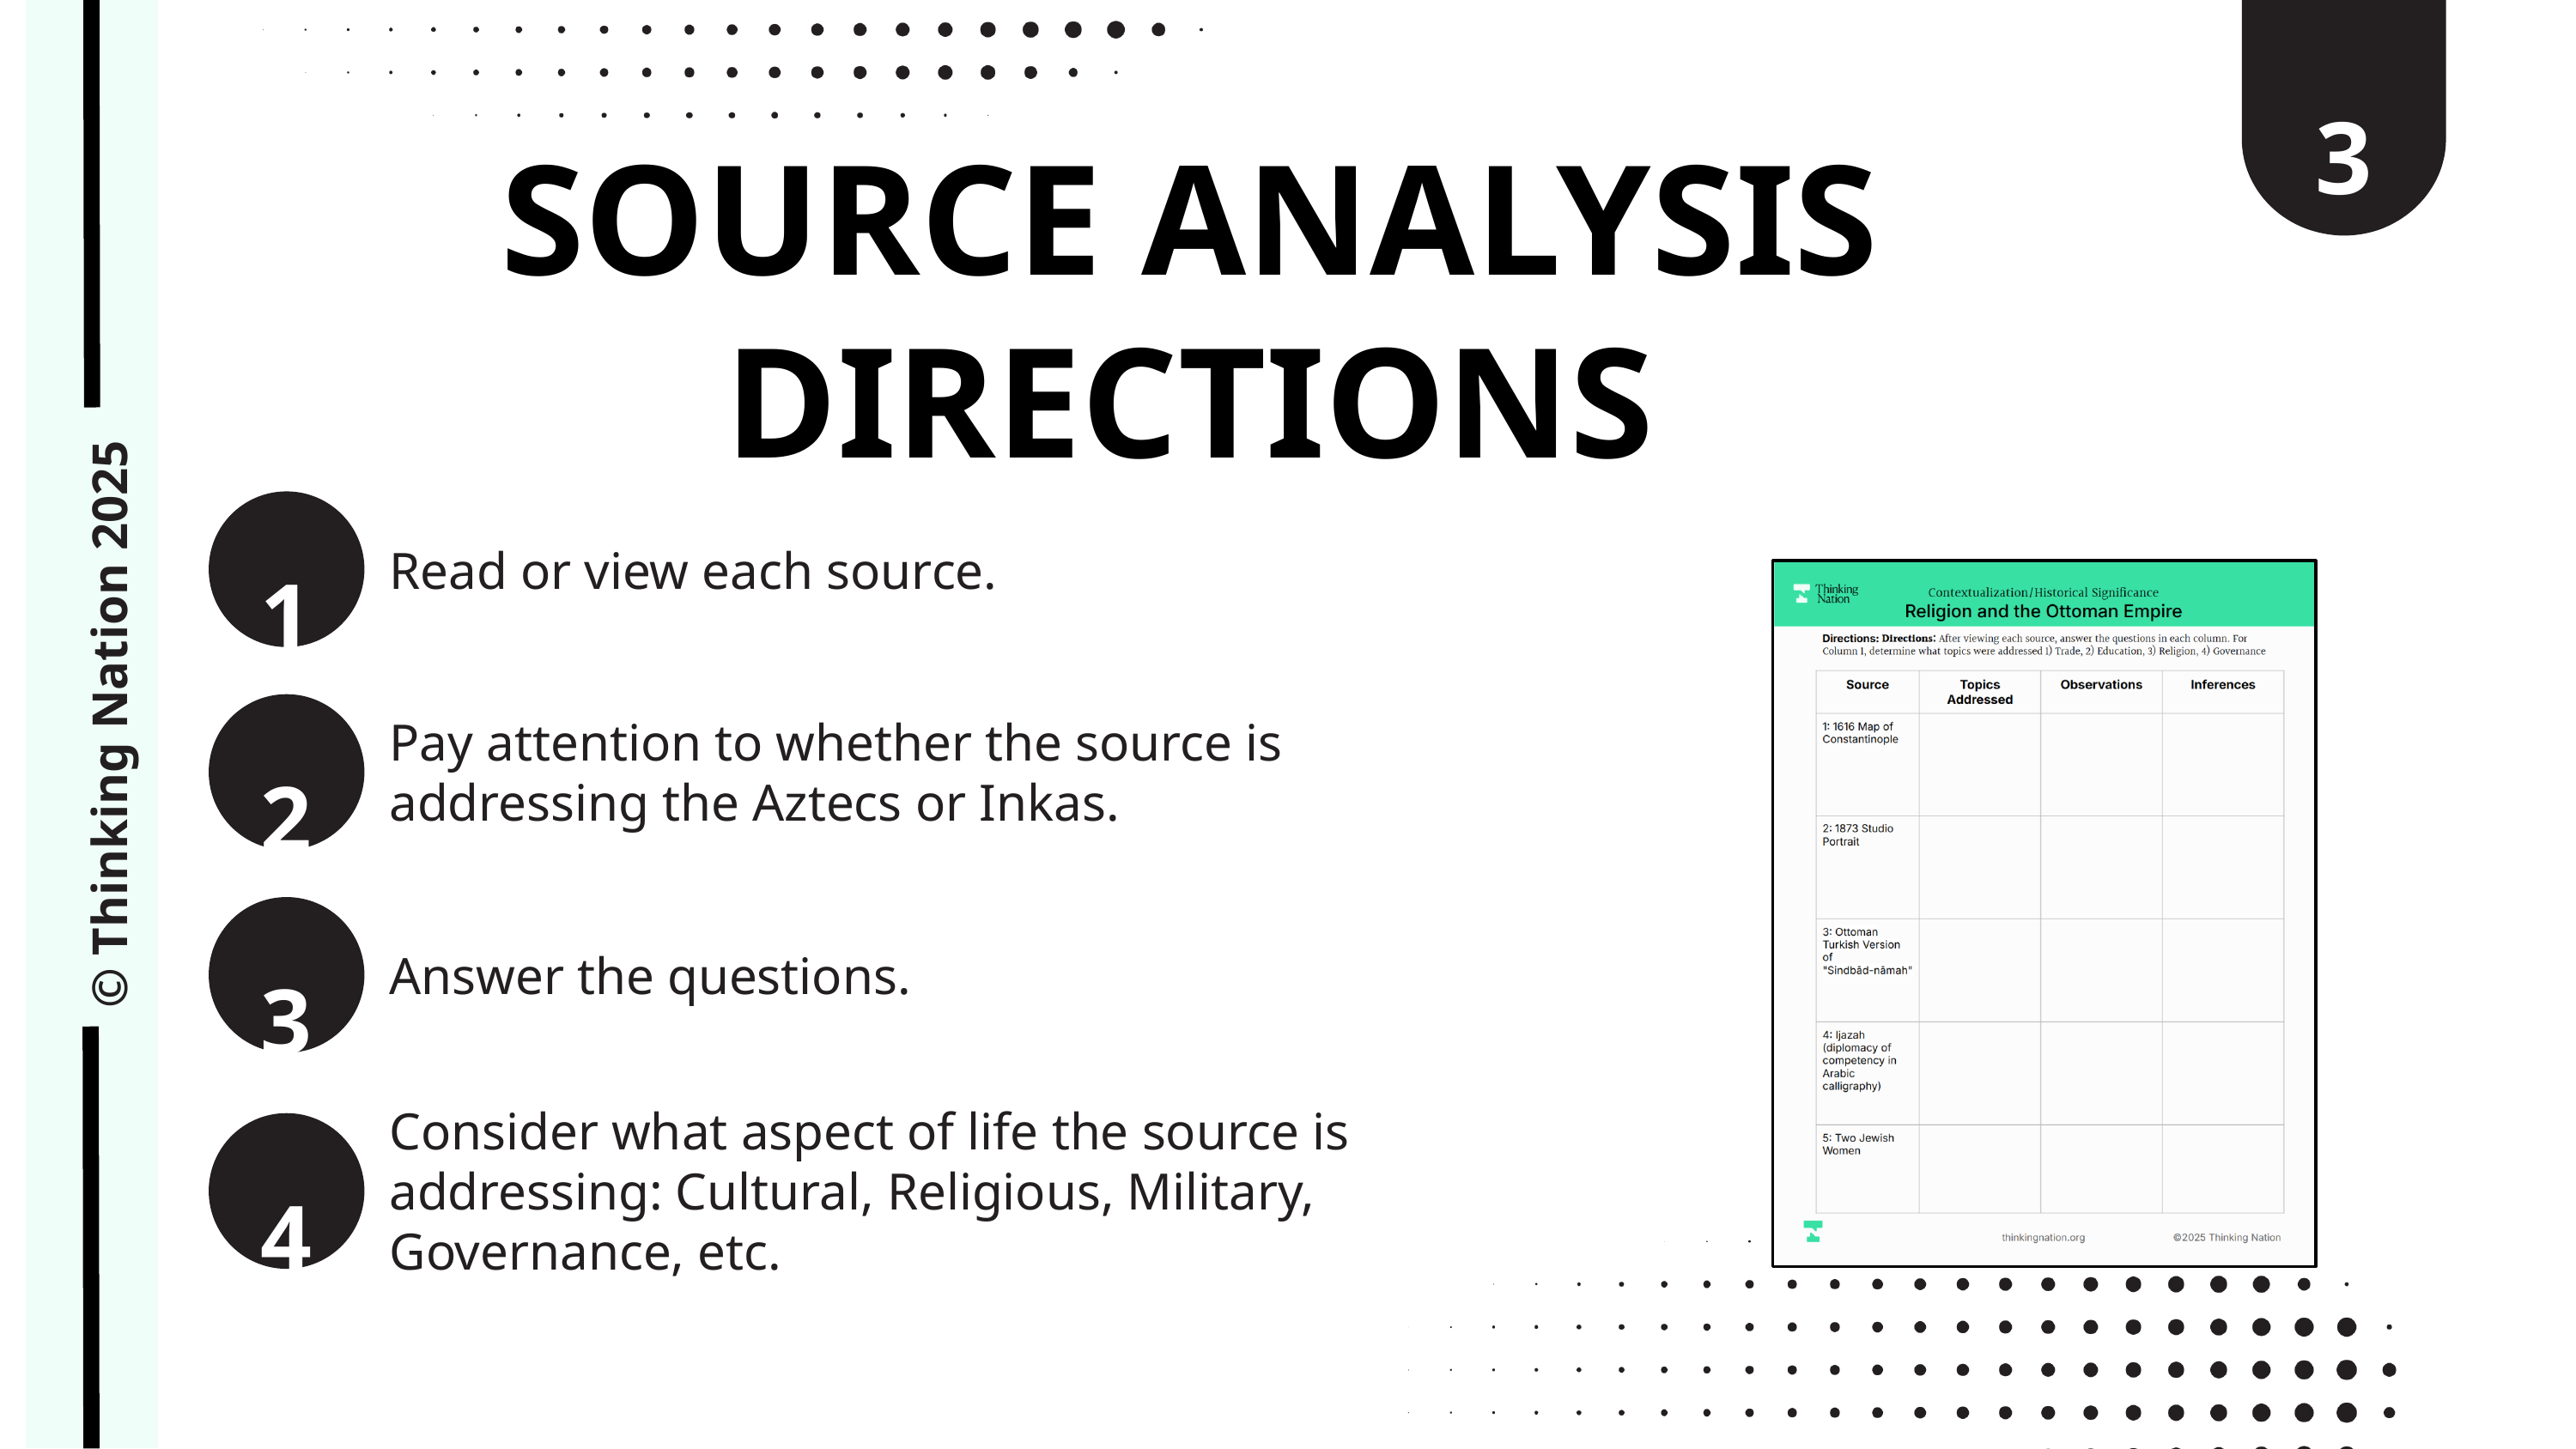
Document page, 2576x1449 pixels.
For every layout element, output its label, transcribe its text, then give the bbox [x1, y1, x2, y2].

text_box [2233, 0, 2455, 236]
text_box SOURCE ANALYSIS DIRECTIONS [165, 123, 2234, 488]
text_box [208, 694, 1515, 851]
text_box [208, 1099, 1515, 1282]
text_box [208, 896, 1515, 1053]
text_box [1365, 1237, 2397, 1449]
picture [1774, 561, 2315, 1266]
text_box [26, 0, 159, 1449]
text_box [220, 0, 1251, 118]
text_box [208, 491, 1515, 647]
